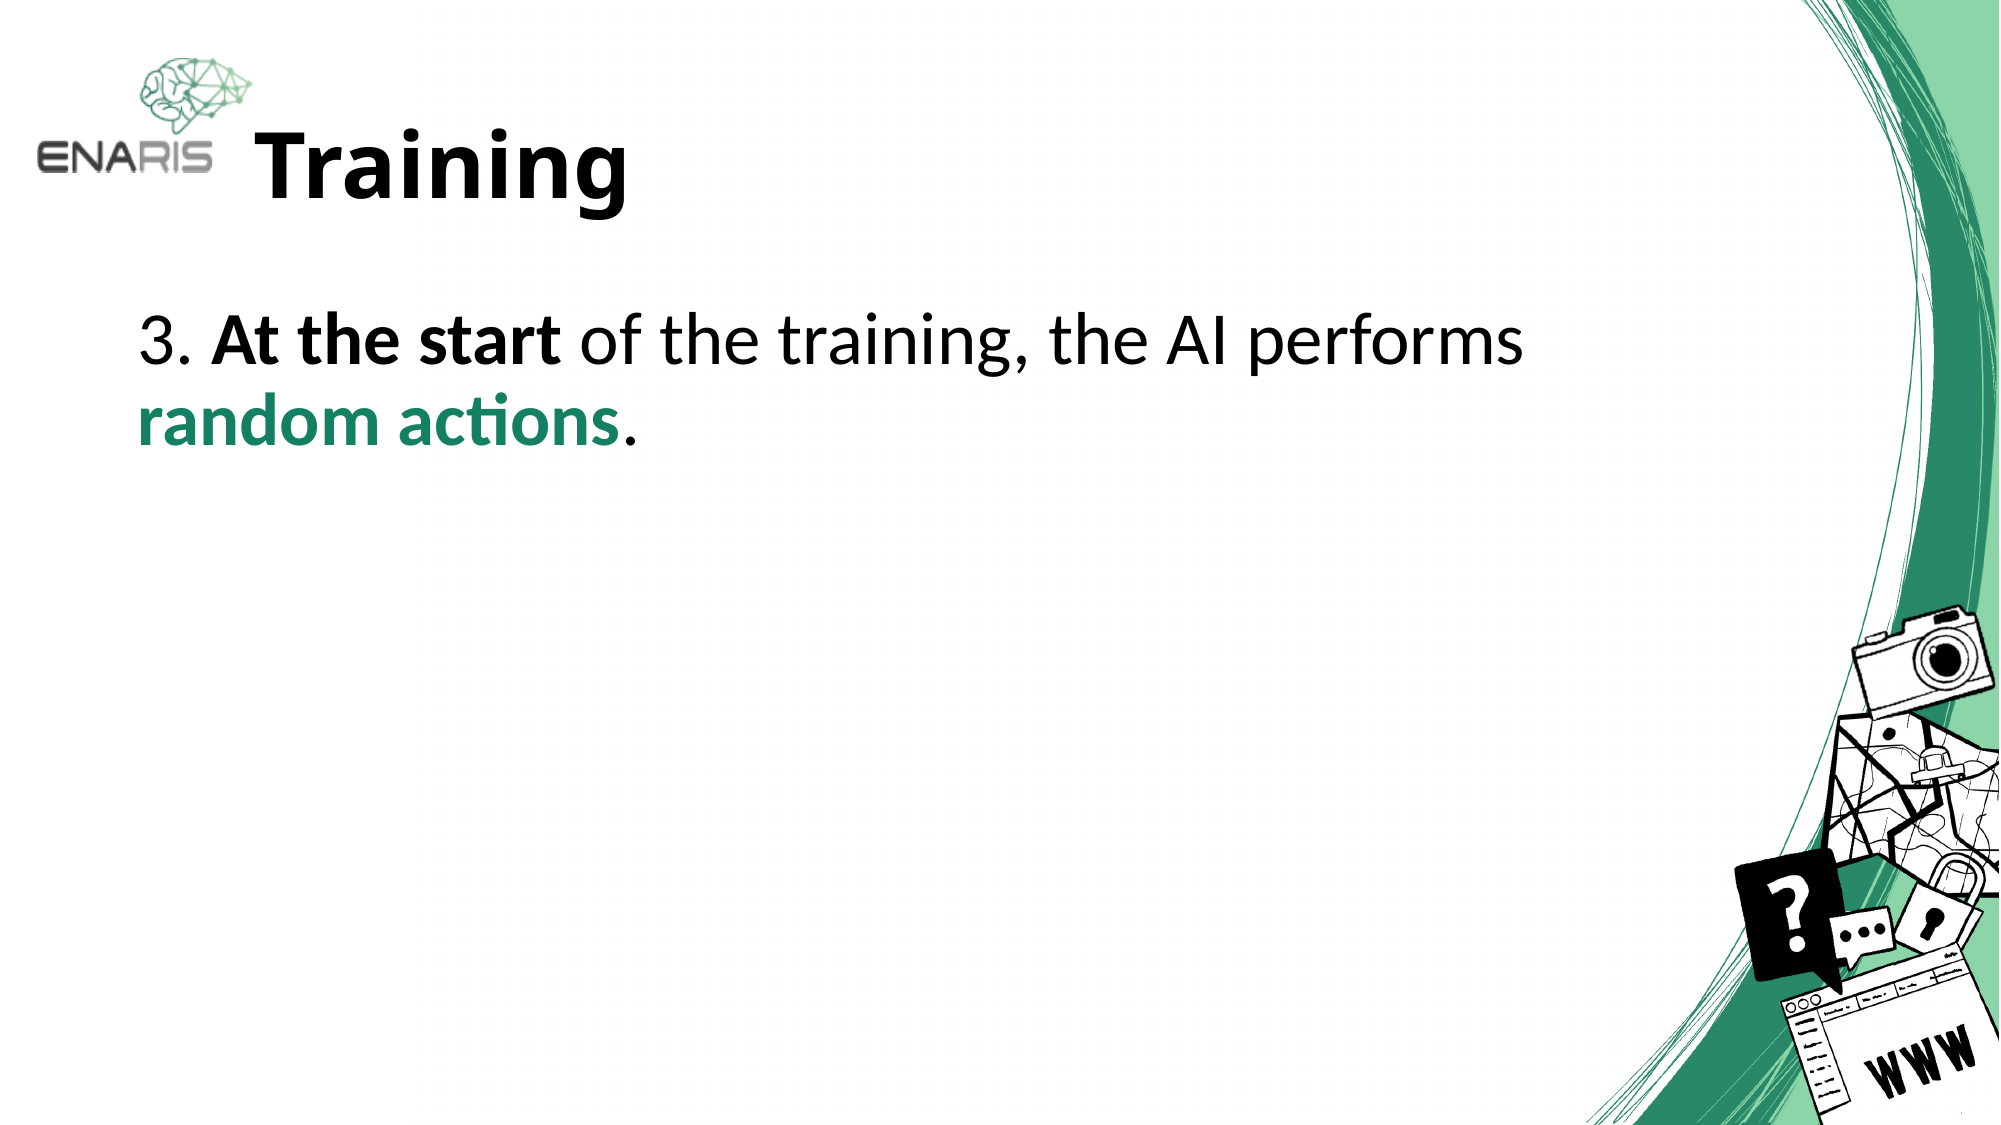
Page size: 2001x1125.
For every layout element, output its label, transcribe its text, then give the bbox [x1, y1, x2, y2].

list 3. At the start of the training, the AI performs random actions. [137, 299, 1728, 1014]
picture [408, 0, 1999, 1125]
picture [37, 58, 254, 173]
title Training [253, 59, 1863, 278]
